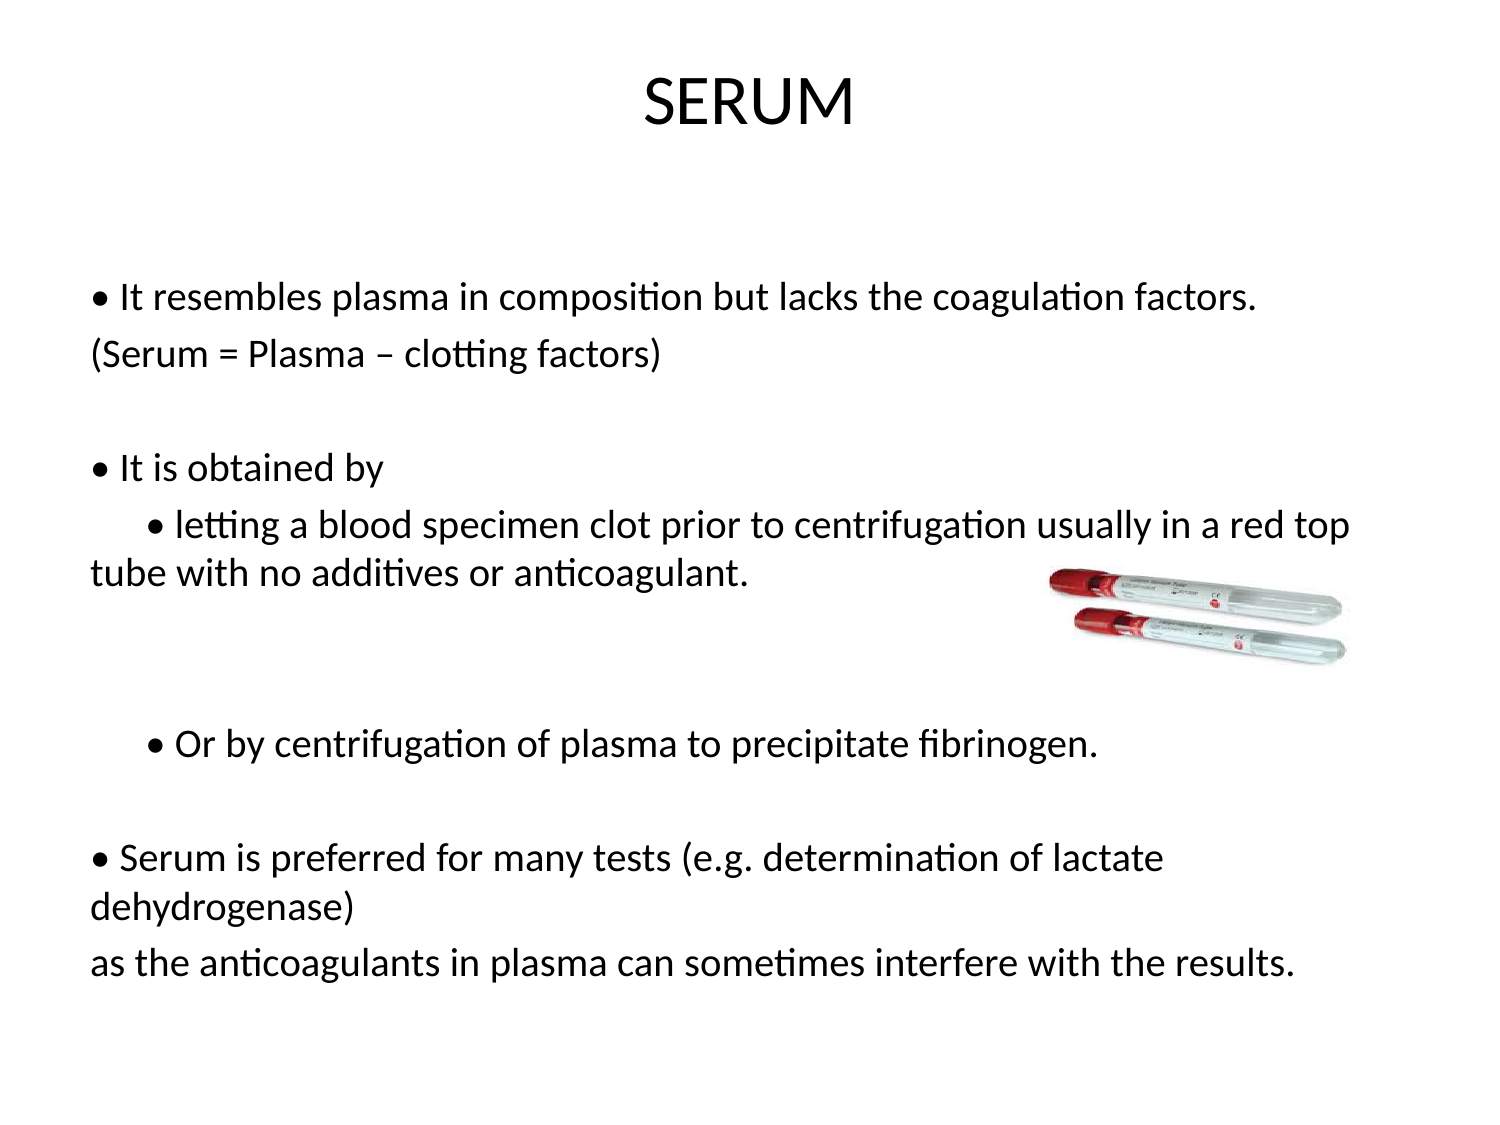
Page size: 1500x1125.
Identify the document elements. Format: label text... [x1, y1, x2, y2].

picture [999, 549, 1363, 684]
list • It resembles plasma in composition but lacks the coagulation factors. (Serum = Plasma – clotting factors) • It is obtained by • letting a blood specimen clot prior to centrifugation usually in a red top tube with no additives or anticoagulant. • Or by centrifugation of plasma to precipitate fibrinogen. • Serum is preferred for many tests (e.g. determination of lactate dehydrogenase) as the anticoagulants in plasma can sometimes interfere with the results. [75, 262, 1425, 1005]
title SERUM [75, 45, 1425, 233]
